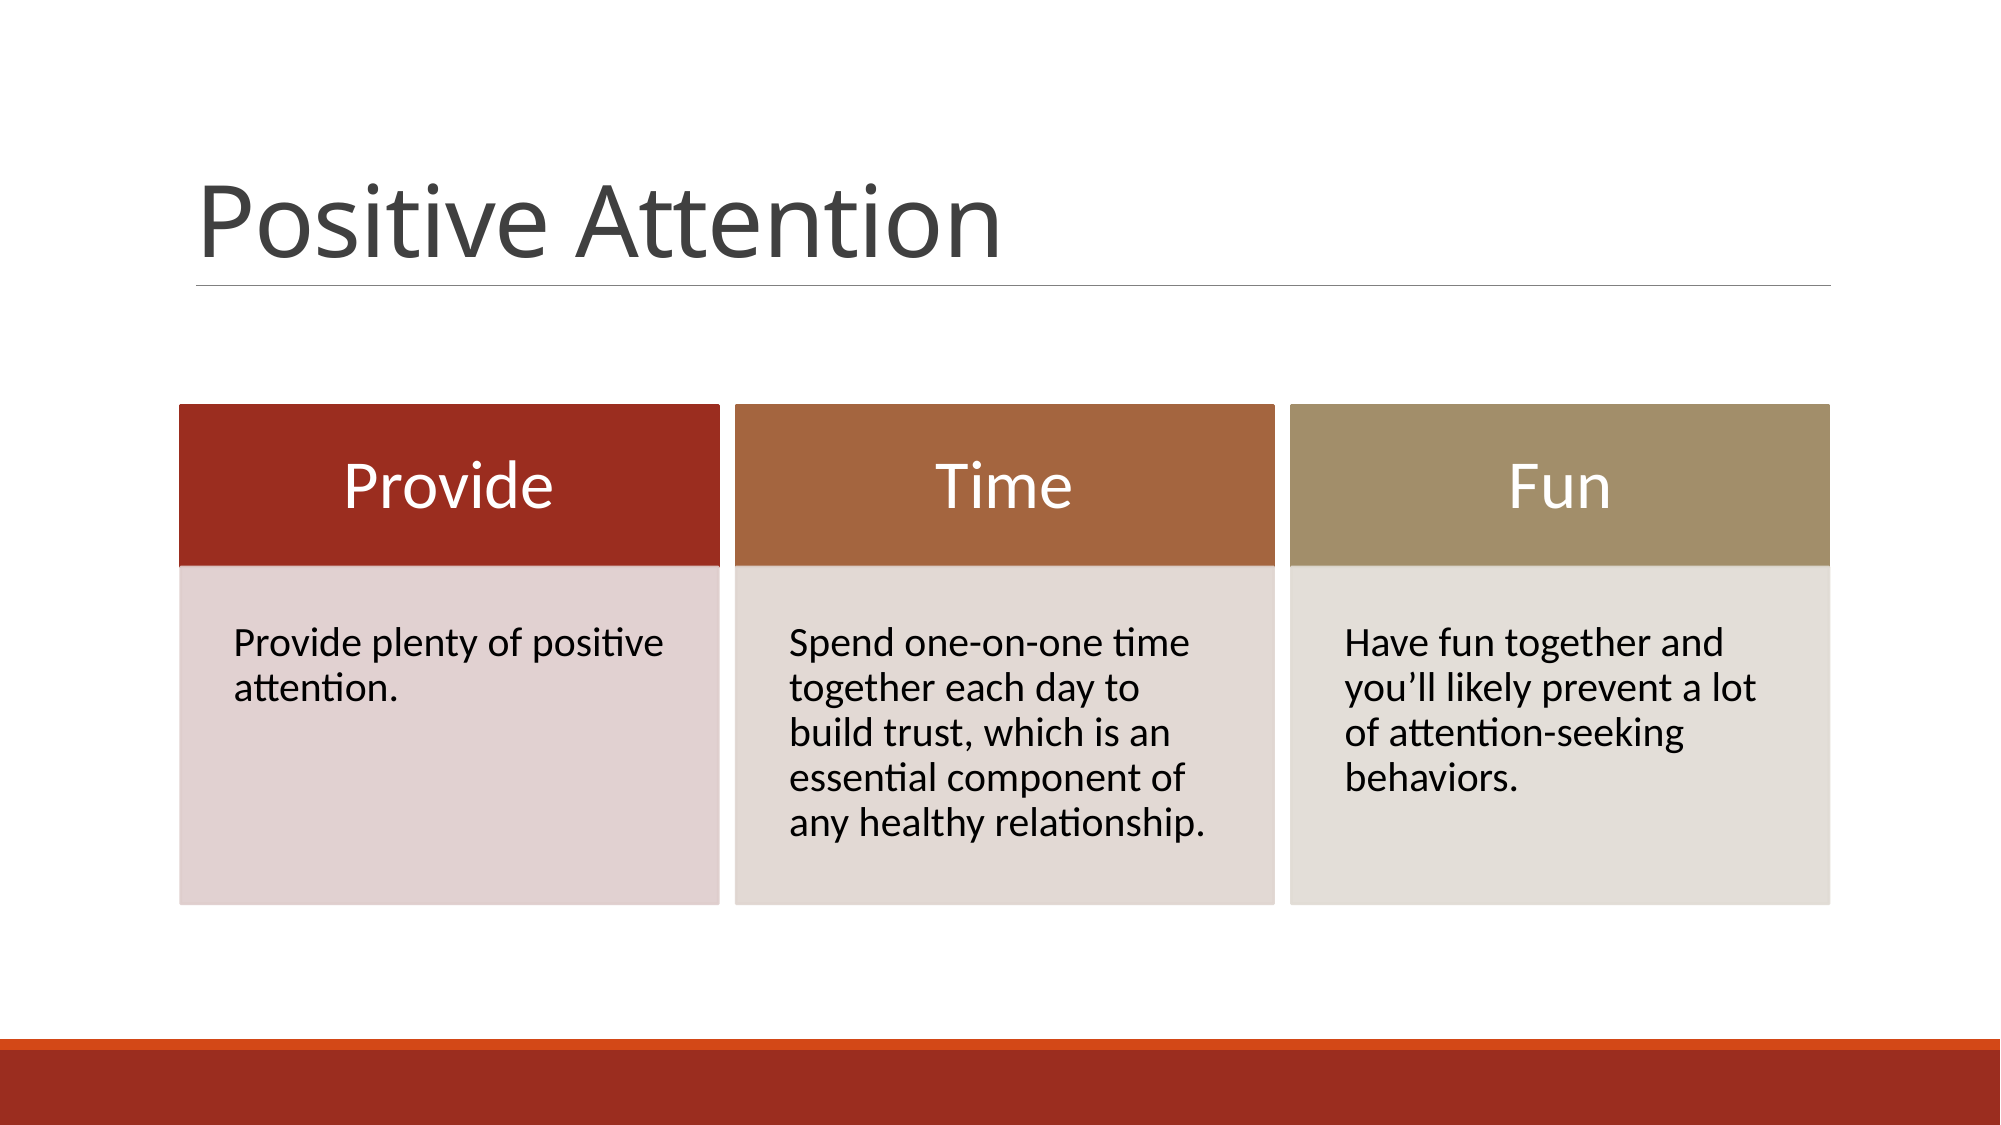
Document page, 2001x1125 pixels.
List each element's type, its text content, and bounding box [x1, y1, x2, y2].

title Positive Attention [180, 47, 1830, 285]
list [179, 343, 1831, 966]
